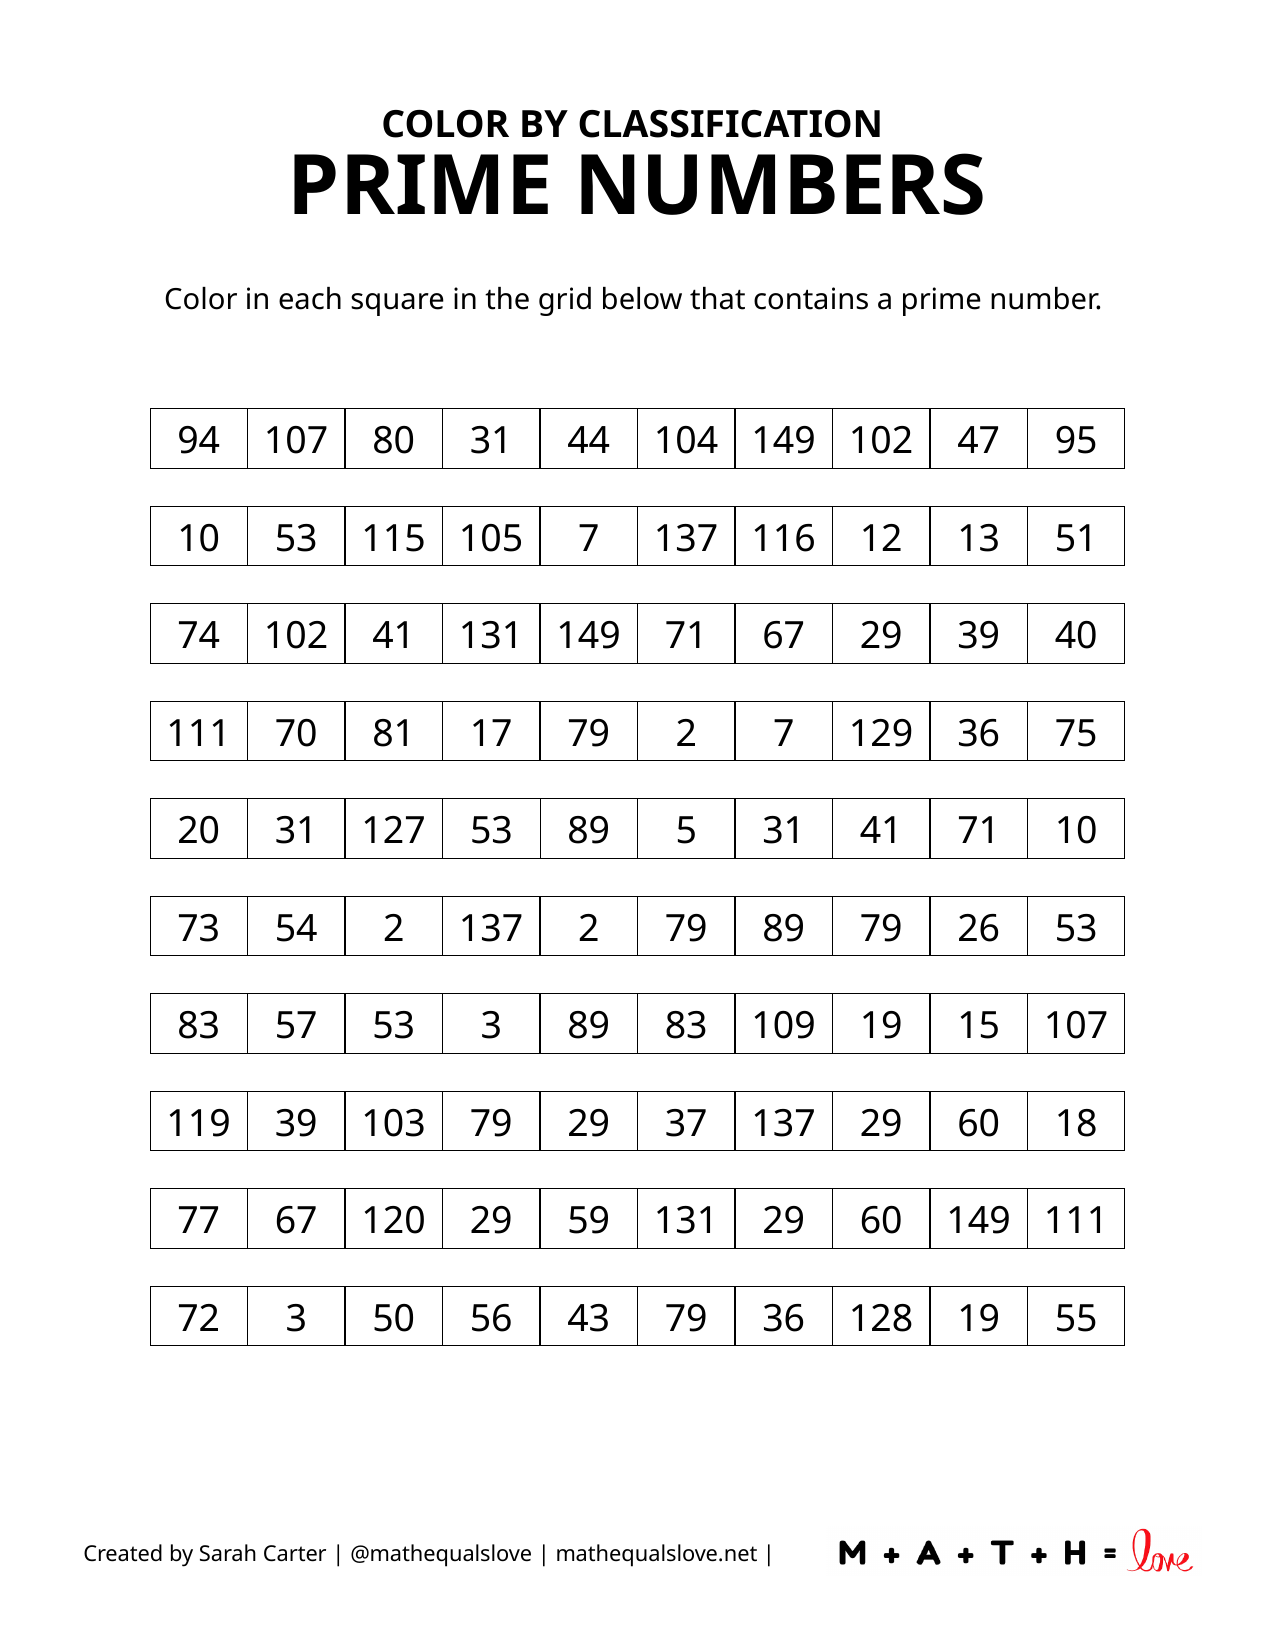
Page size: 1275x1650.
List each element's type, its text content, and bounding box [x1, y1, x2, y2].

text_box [149, 389, 1126, 1366]
text_box PRIME NUMBERS [130, 123, 1145, 239]
text_box Created by Sarah Carter | @mathequalslove | mathequalslove.net | [68, 1532, 826, 1574]
text_box Color in each square in the grid below that contains a prime number. [130, 273, 1145, 323]
text_box COLOR BY CLASSIFICATION [130, 93, 1145, 123]
picture [826, 1525, 1203, 1577]
